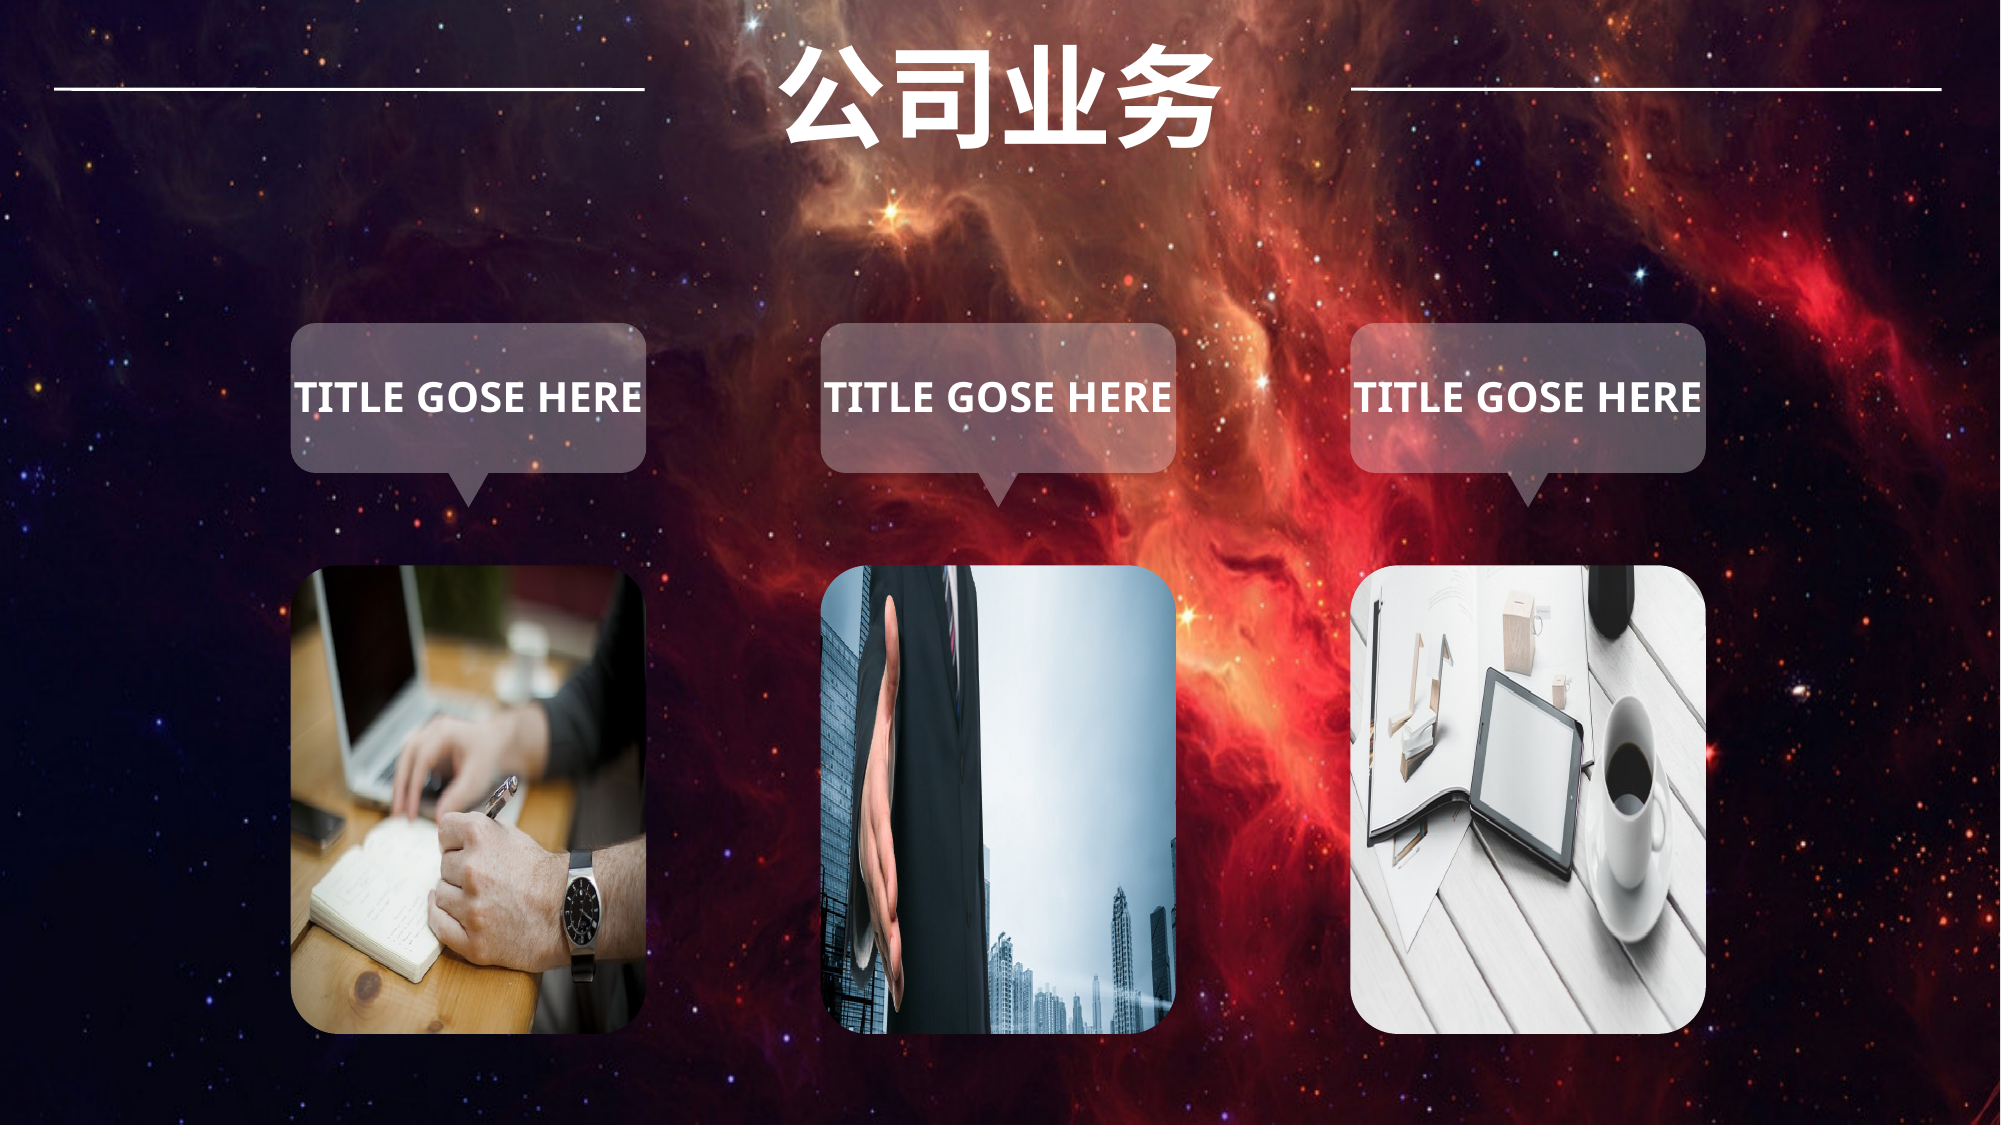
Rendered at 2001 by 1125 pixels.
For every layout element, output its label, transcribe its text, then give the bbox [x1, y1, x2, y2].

text_box TITLE GOSE HERE [808, 363, 1188, 429]
text_box [819, 429, 1178, 510]
text_box [1349, 564, 1707, 1035]
text_box [289, 564, 648, 1035]
text_box TITLE GOSE HERE [278, 363, 659, 428]
text_box [1349, 321, 1707, 363]
text_box [819, 321, 1178, 363]
text_box [819, 564, 1178, 1035]
text_box [1349, 428, 1707, 510]
text_box [289, 428, 648, 510]
text_box [289, 321, 648, 363]
picture [0, 0, 2001, 1125]
text_box 公司业务 [760, 19, 1240, 170]
text_box TITLE GOSE HERE [1338, 363, 1718, 428]
